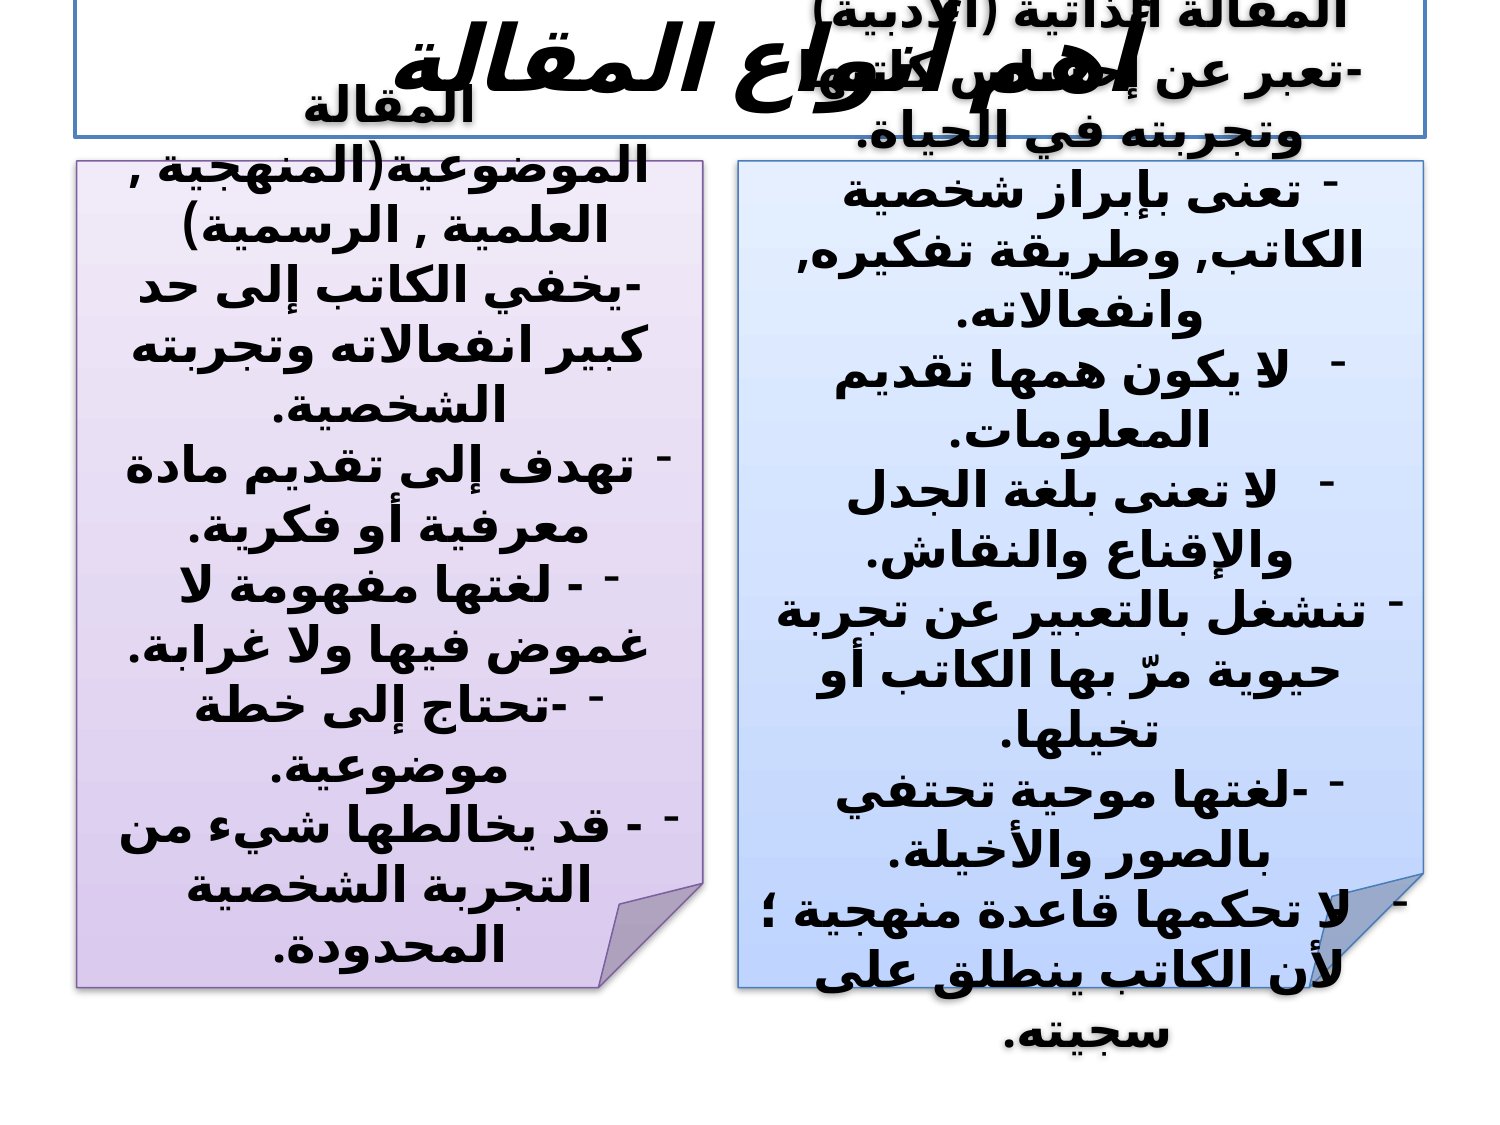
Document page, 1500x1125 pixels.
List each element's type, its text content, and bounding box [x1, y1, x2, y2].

text_box المقالة الذاتية (الأدبية) -تعبر عن إحساس كاتبها وتجربته في الحياة. تعنى بإبراز شخصية الكاتب, وطريقة تفكيره, وانفعالاته. -لا يكون همها تقديم المعلومات. -لا تعنى بلغة الجدل والإقناع والنقاش. تنشغل بالتعبير عن تجربة حيوية مرّ بها الكاتب أو تخيلها. -لغتها موحية تحتفي بالصور والأخيلة. - لا تحكمها قاعدة منهجية ؛لأن الكاتب ينطلق على سجيته. [737, 160, 1425, 989]
text_box المقالة الموضوعية(المنهجية , العلمية , الرسمية) -يخفي الكاتب إلى حد كبير انفعالاته وتجربته الشخصية. تهدف إلى تقديم مادة معرفية أو فكرية. - لغتها مفهومة لا غموض فيها ولا غرابة. -تحتاج إلى خطة موضوعية. - قد يخالطها شيء من التجربة الشخصية المحدودة. [75, 160, 704, 989]
title أهم أنواع المقالة [73, 0, 1427, 139]
